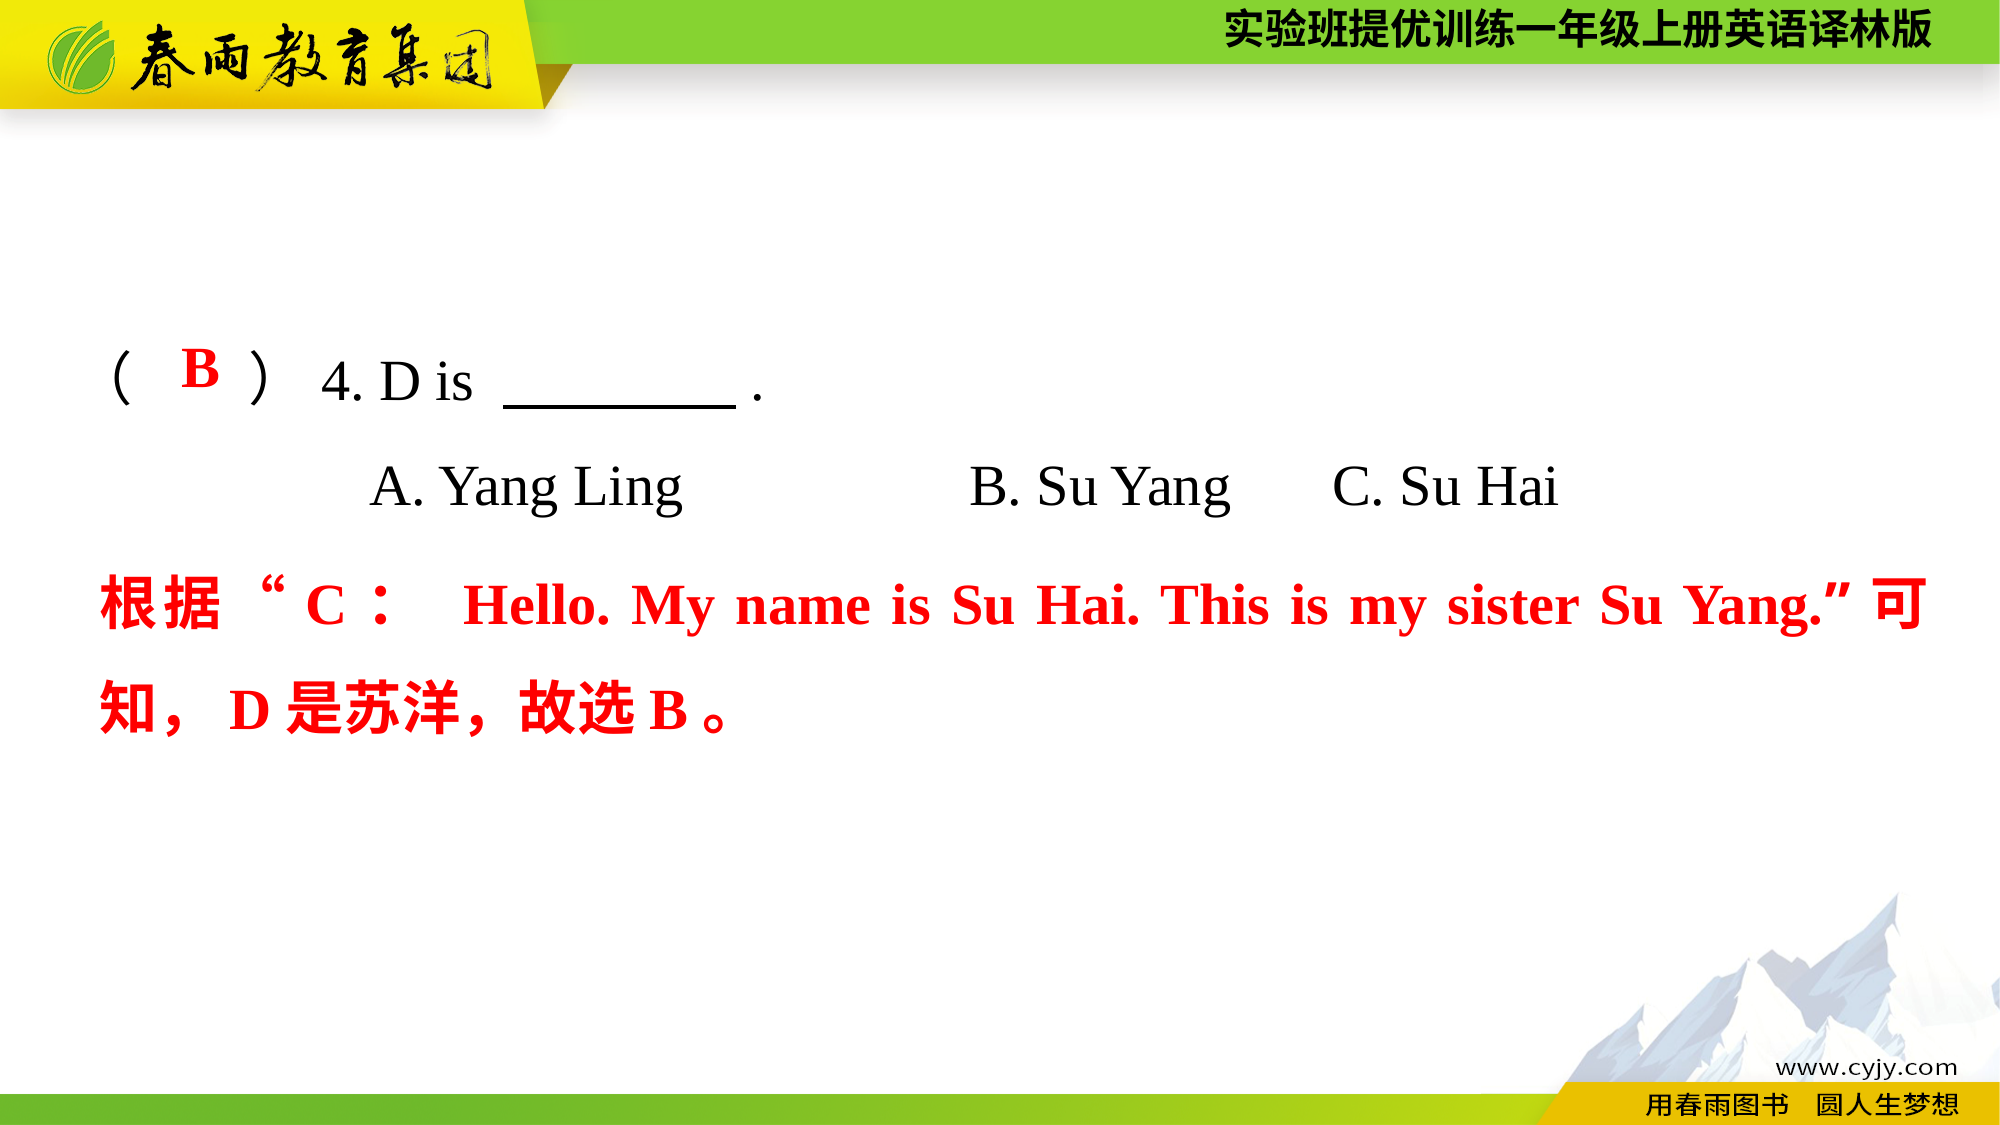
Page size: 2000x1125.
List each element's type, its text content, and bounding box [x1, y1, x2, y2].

text_box 根据“C： Hello. My name is Su Hai. This is my sister Su Yang.”可知，D是苏洋，故选B。 [84, 524, 1944, 750]
list （ ）4. D is . A. Yang Ling B. Su Yang C. Su Hai [59, 299, 1944, 515]
text_box B [166, 321, 235, 407]
picture [0, 0, 2000, 1125]
